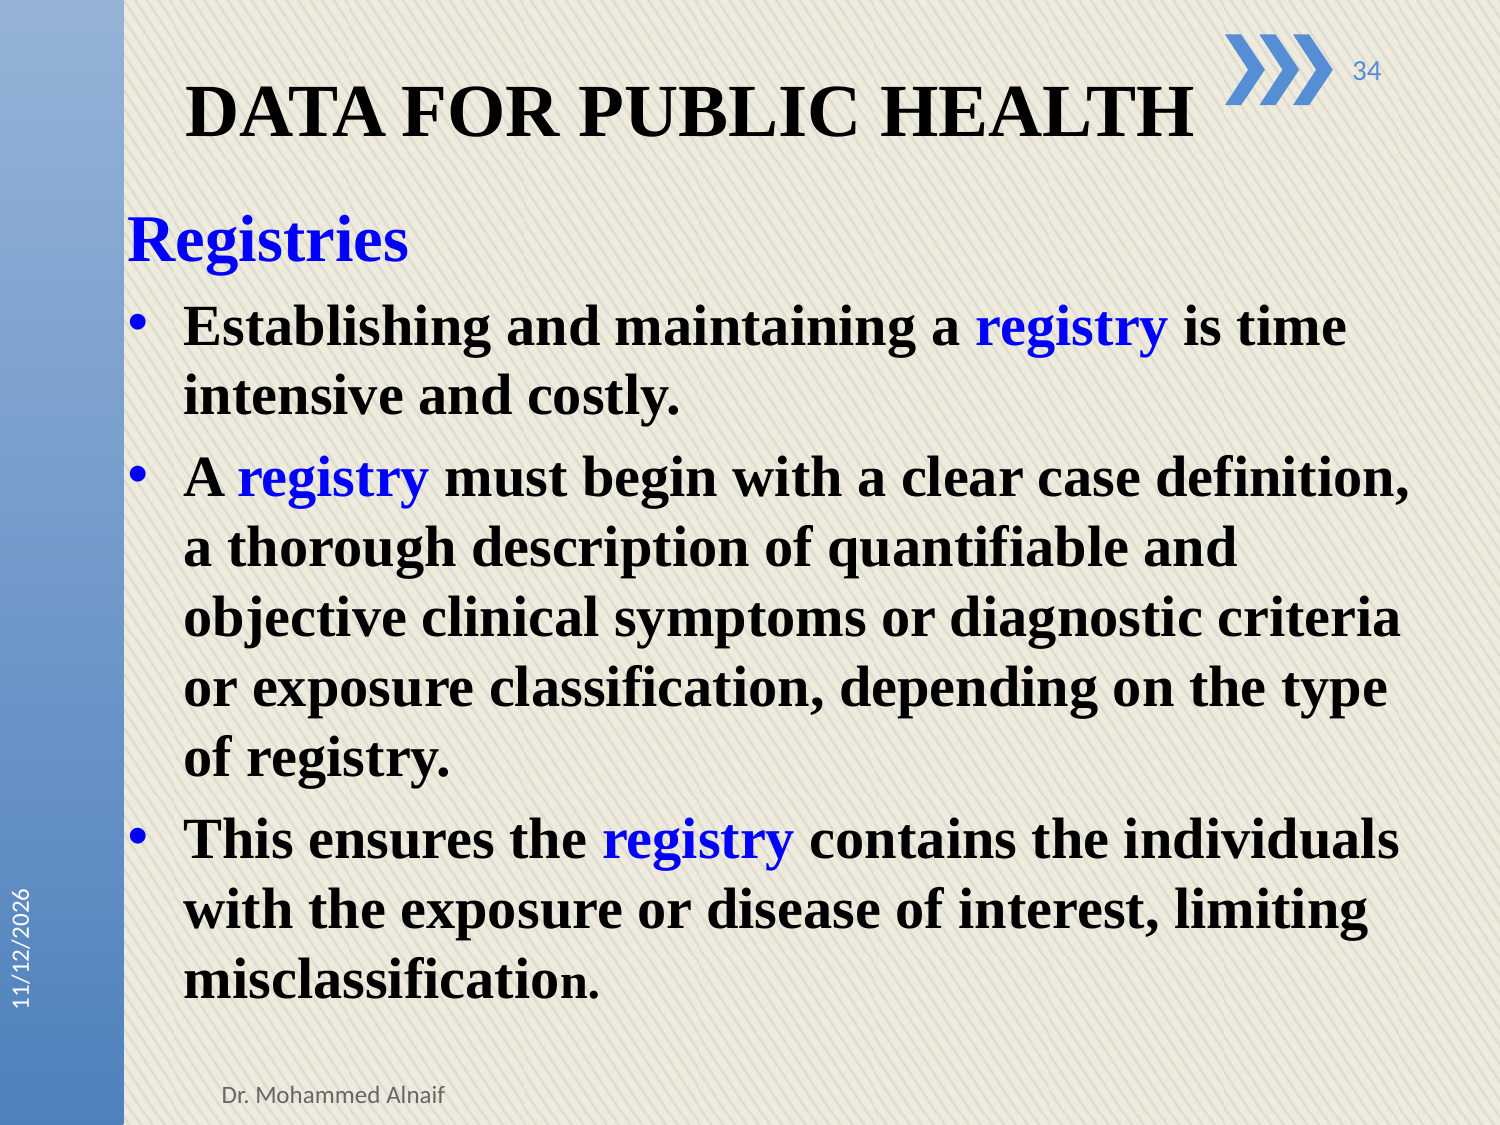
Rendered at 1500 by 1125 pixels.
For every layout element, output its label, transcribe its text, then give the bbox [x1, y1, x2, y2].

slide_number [0, 594, 38, 1026]
subtitle Registries Establishing and maintaining a registry is time intensive and costly. A registry must begin with a clear case definition, a thorough description of quantifiable and objective clinical symptoms or diagnostic criteria or exposure classification, depending on the type of registry. This ensures the registry contains the individuals with the exposure or disease of interest, limiting misclassification. [112, 187, 1463, 1038]
title DATA FOR PUBLIC HEALTH [125, 37, 1226, 159]
slide_number 34 [1337, 38, 1466, 99]
footer Dr. Mohammed Alnaif [206, 1074, 1382, 1113]
